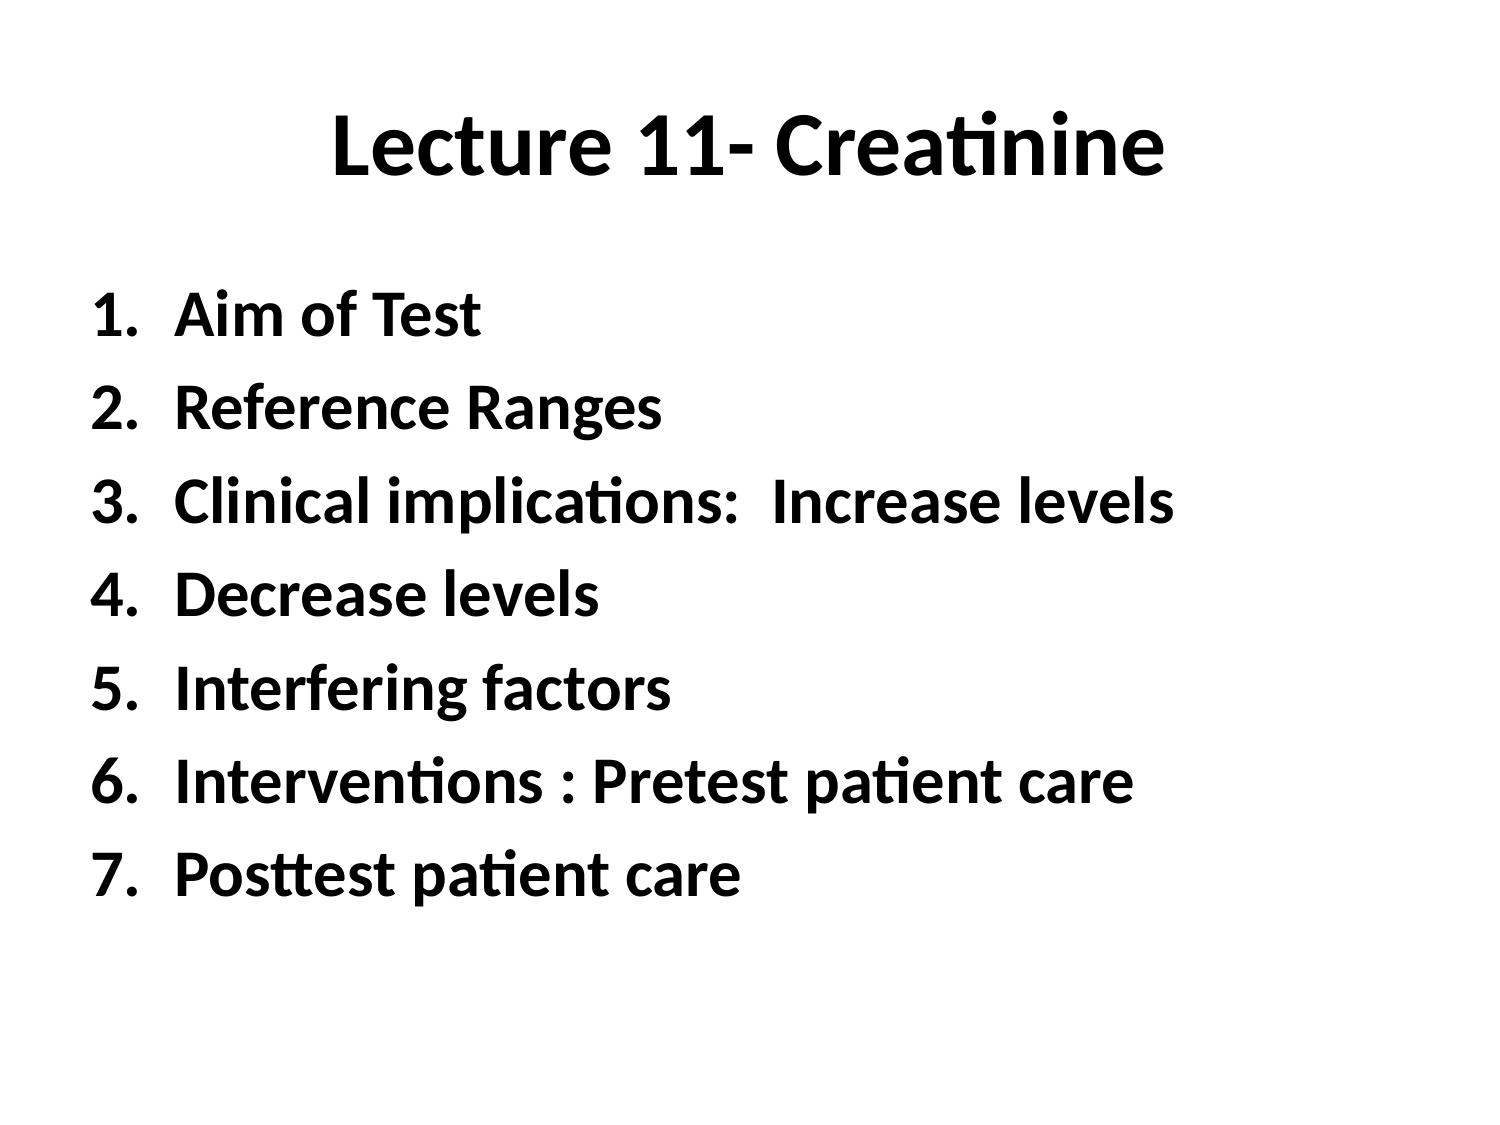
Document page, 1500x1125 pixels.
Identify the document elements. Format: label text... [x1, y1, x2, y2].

list Aim of Test Reference Ranges Clinical implications: Increase levels Decrease levels Interfering factors Interventions : Pretest patient care Posttest patient care [75, 262, 1425, 1005]
title Lecture 11- Creatinine [75, 45, 1425, 233]
